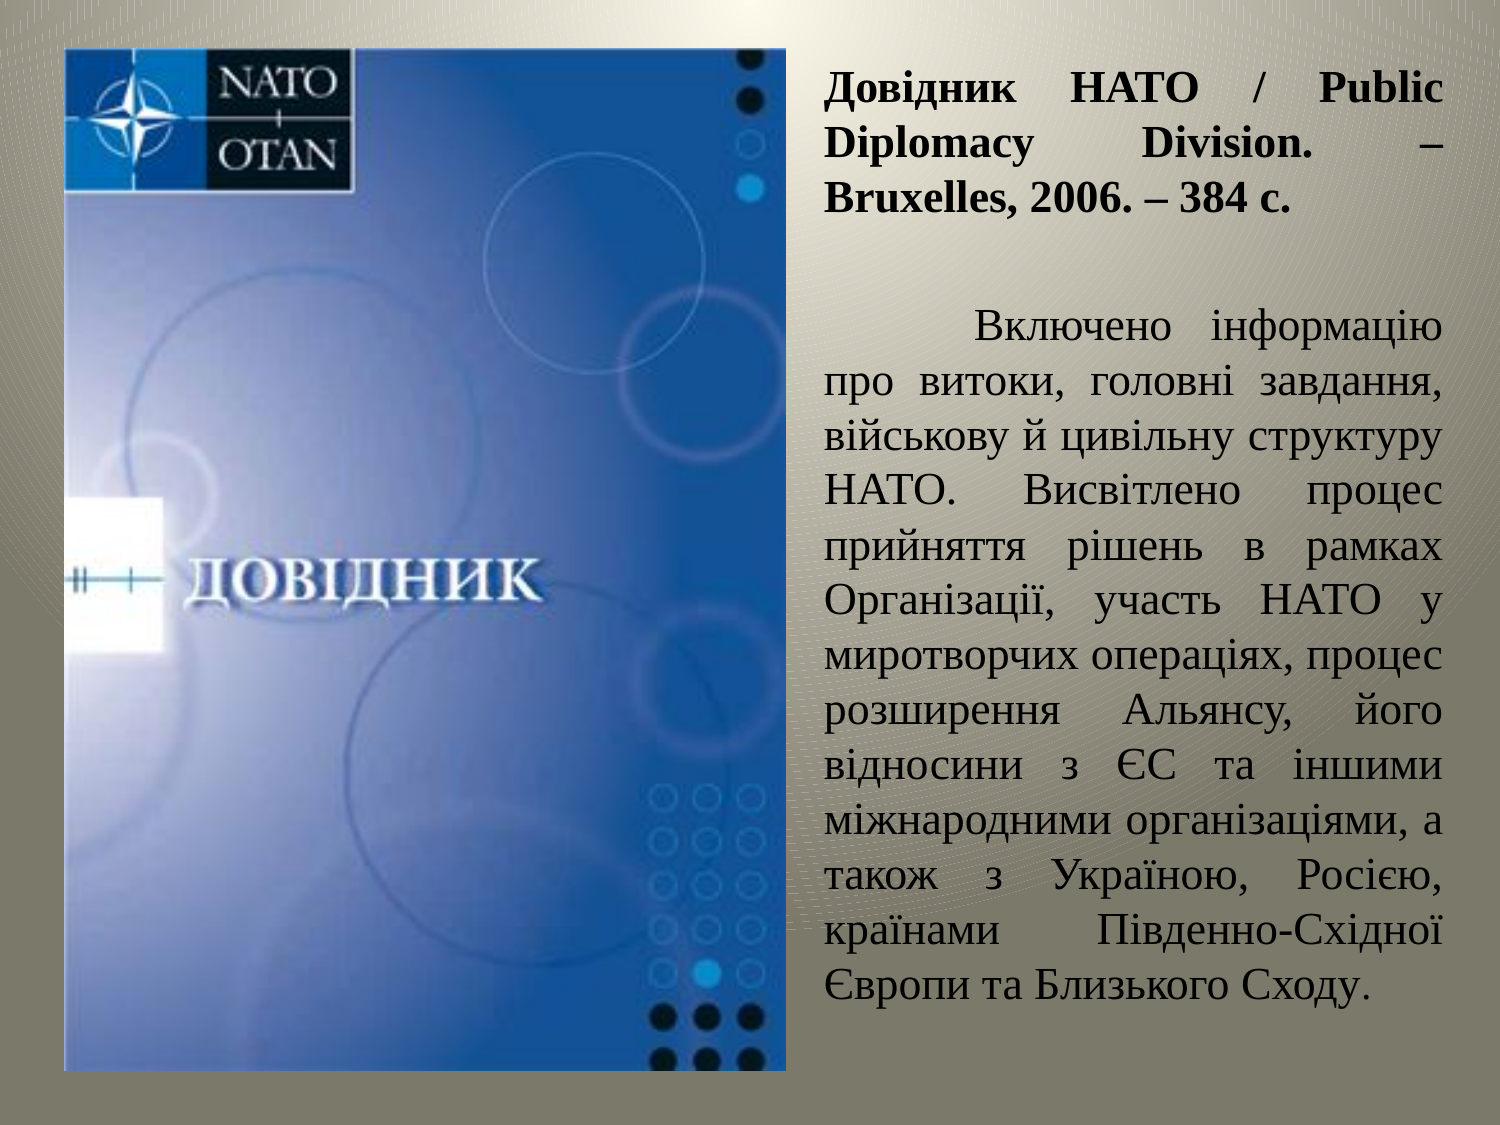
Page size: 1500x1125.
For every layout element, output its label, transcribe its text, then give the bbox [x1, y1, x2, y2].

list Довідник НАТО / Public Diplomacy Division. – Bruxelles, 2006. – 384 с. Включено інформацію про витоки, головні завдання, військову й цивільну структуру НАТО. Висвітлено процес прийняття рішень в рамках Організації, участь НАТО у миротворчих операціях, процес розширення Альянсу, його відносини з ЄС та іншими міжнародними організаціями, а також з Україною, Росією, країнами Південно-Східної Європи та Близького Сходу. [809, 48, 1459, 1071]
picture [64, 48, 786, 1072]
